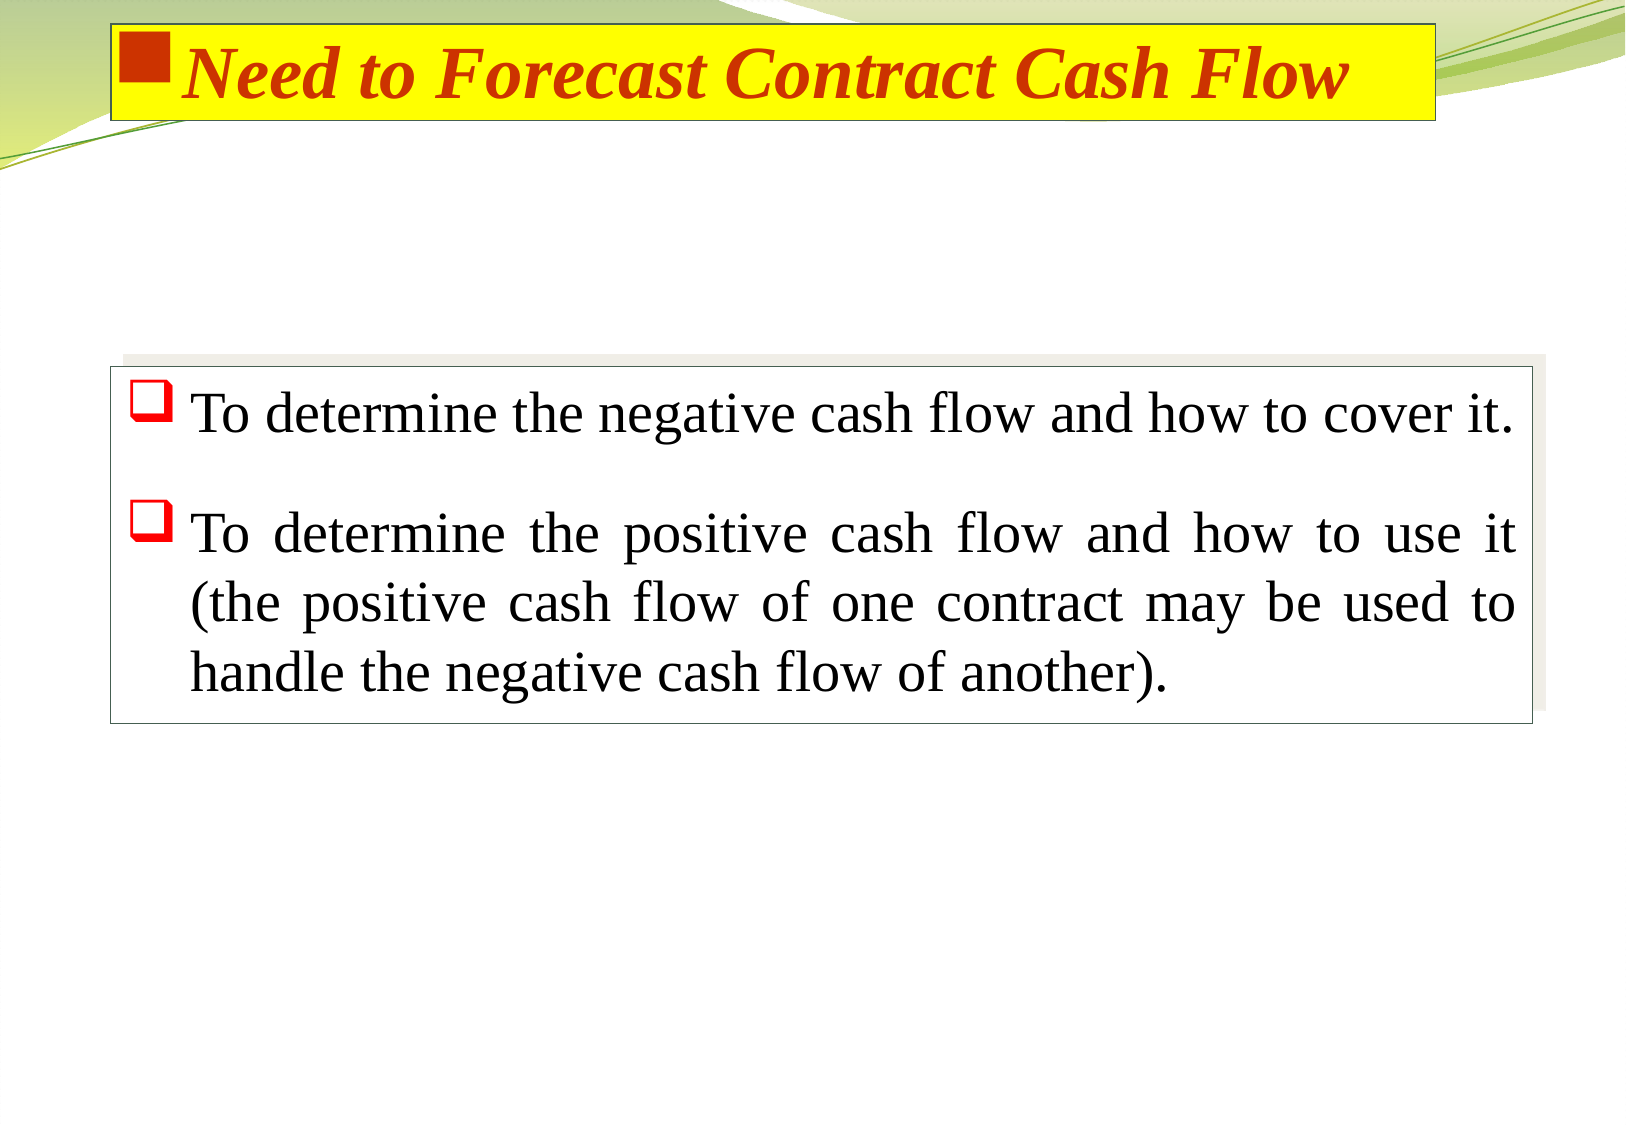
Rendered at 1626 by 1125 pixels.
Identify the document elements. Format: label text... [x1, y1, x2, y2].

text_box Need to Forecast Contract Cash Flow [110, 23, 1436, 121]
list To determine the negative cash flow and how to cover it. To determine the positive cash flow and how to use it (the positive cash flow of one contract may be used to handle the negative cash flow of another). [110, 366, 1533, 724]
